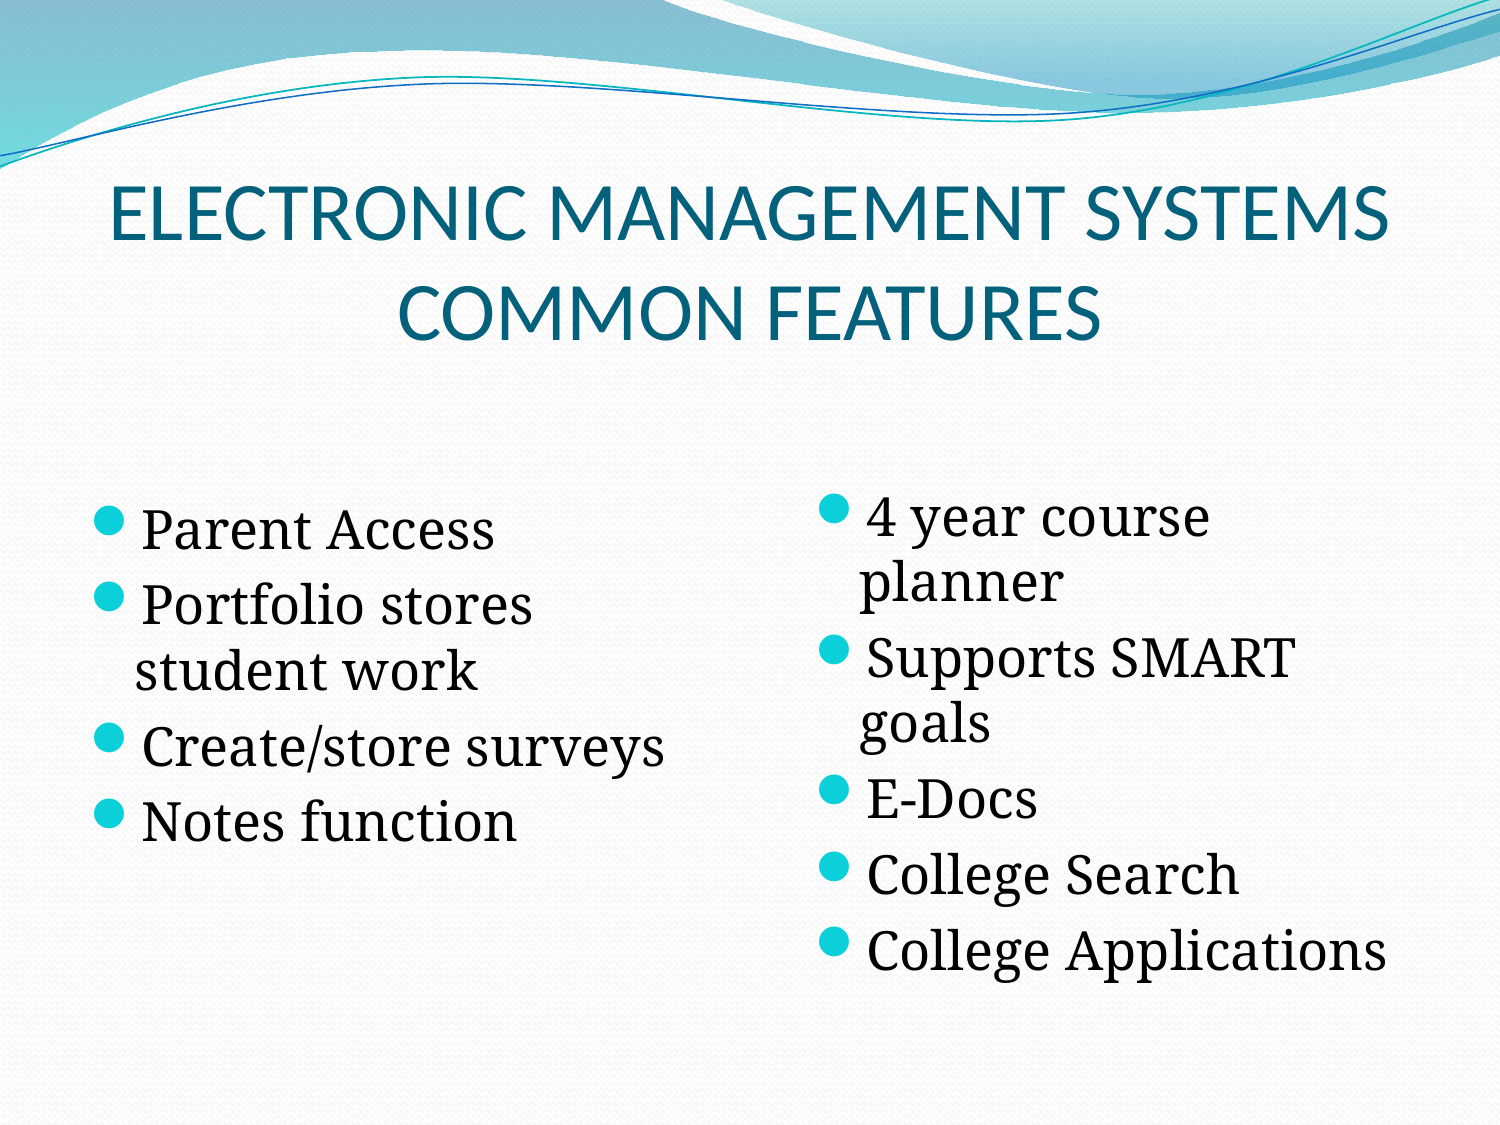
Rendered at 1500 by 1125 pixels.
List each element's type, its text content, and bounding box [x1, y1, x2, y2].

list Parent Access Portfolio stores student work Create/store surveys Notes function [75, 487, 738, 1038]
title ELECTRONIC MANAGEMENT SYSTEMS COMMON FEATURES [75, 212, 1425, 358]
list 4 year course planner Supports SMART goals E-Docs College Search College Applications [800, 474, 1425, 1038]
